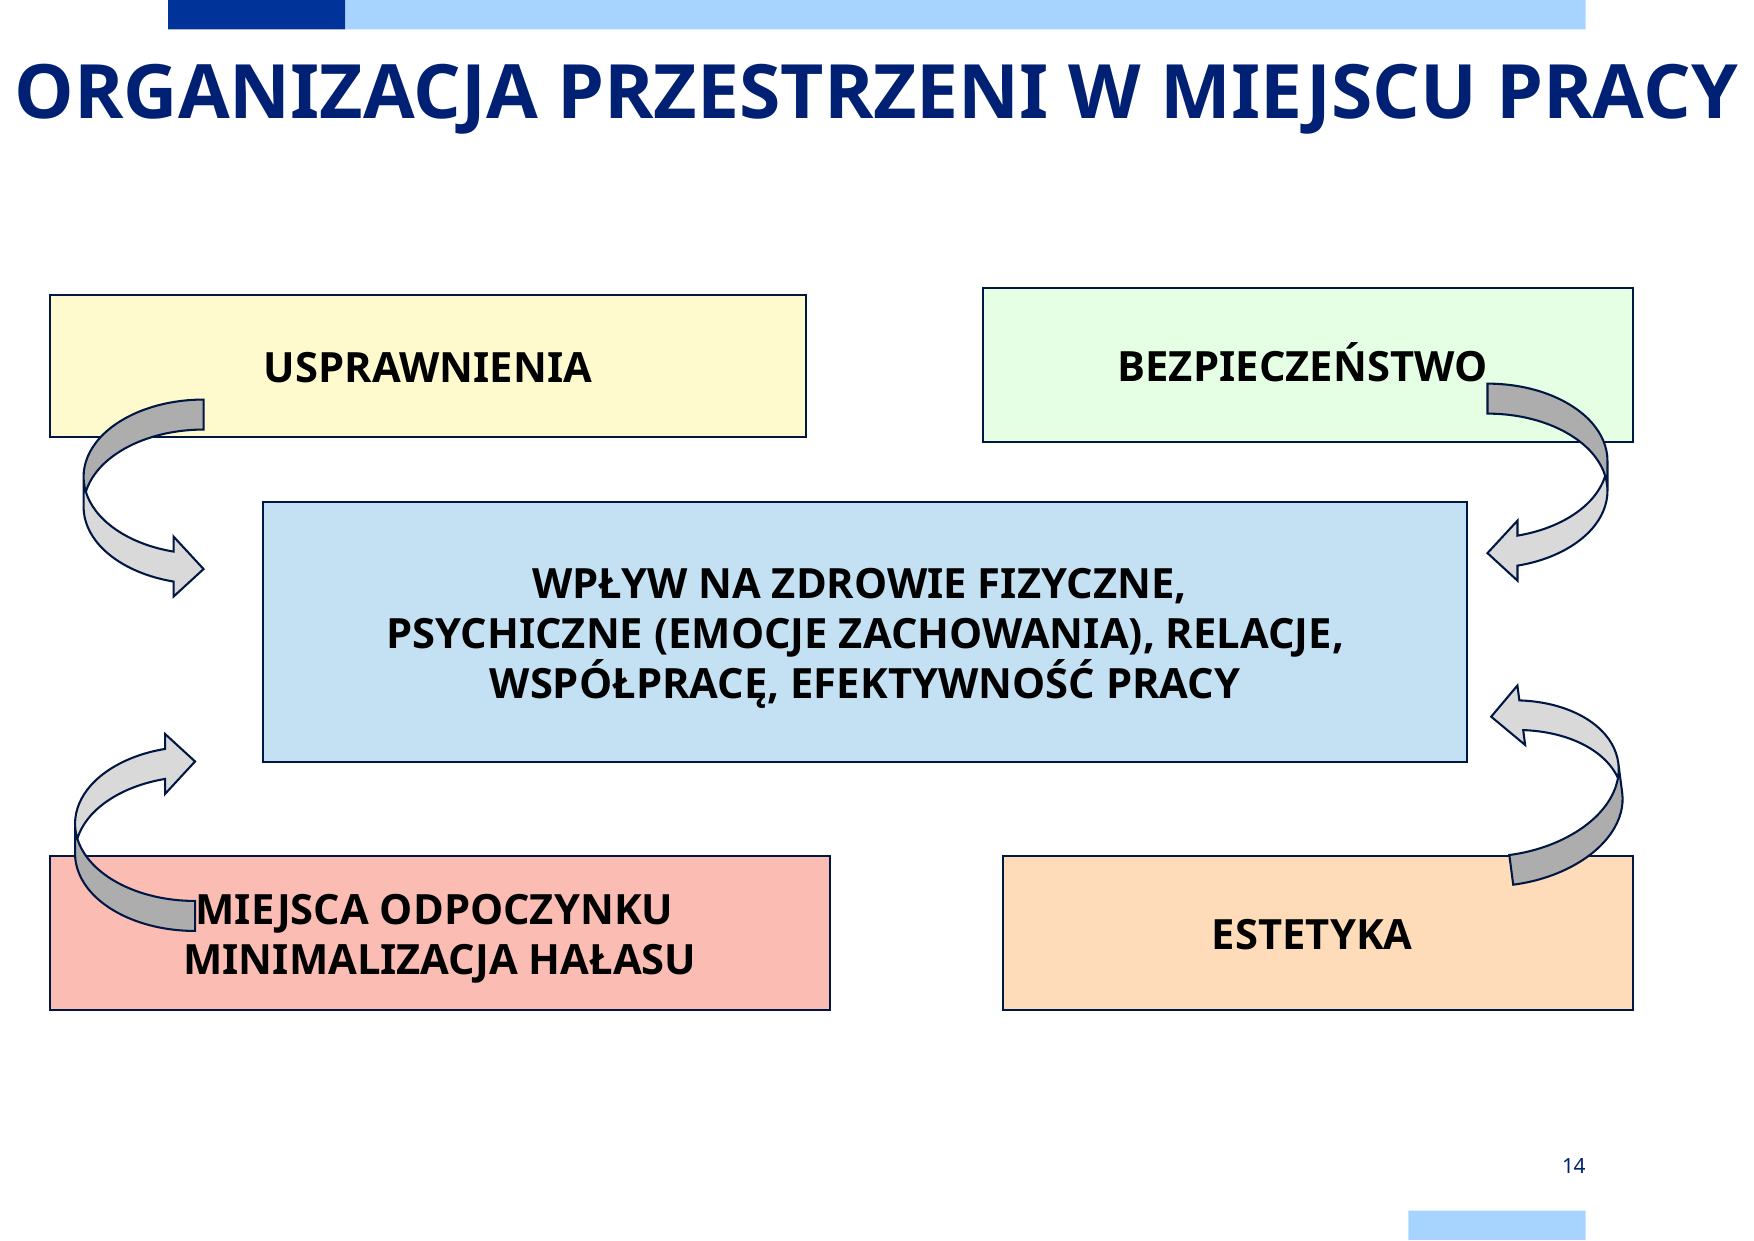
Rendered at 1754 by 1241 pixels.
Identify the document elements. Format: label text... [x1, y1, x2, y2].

text_box USPRAWNIENIA [49, 294, 807, 438]
title ORGANIZACJA PRZESTRZENI W MIEJSCU PRACY [14, 59, 1740, 231]
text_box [74, 383, 1620, 931]
list [26, 230, 1740, 1164]
slide_number 14 [1408, 1164, 1586, 1182]
text_box BEZPIECZEŃSTWO [982, 287, 1634, 443]
text_box MIEJSCA ODPOCZYNKU MINIMALIZACJA HAŁASU [49, 855, 831, 1011]
text_box ESTETYKA [1002, 855, 1634, 1011]
